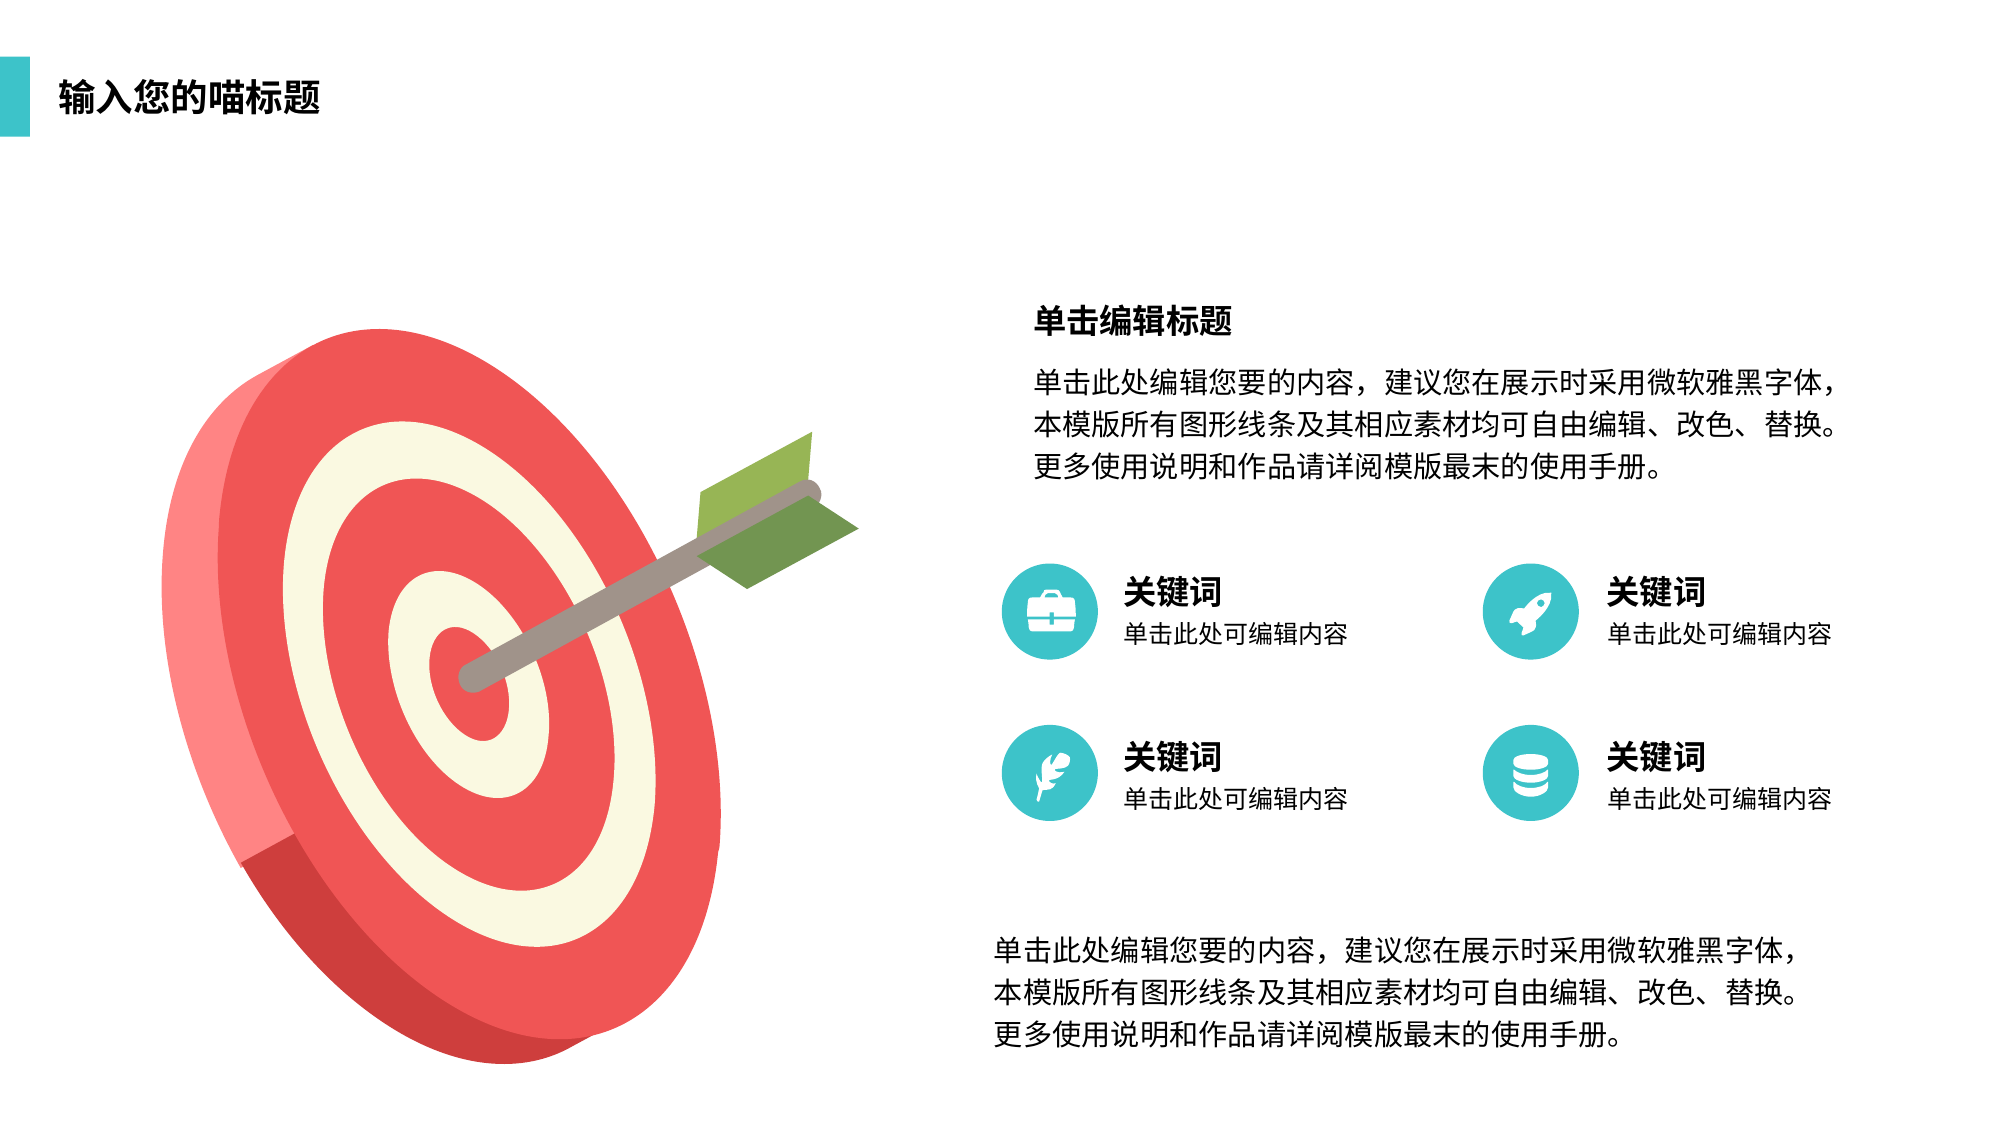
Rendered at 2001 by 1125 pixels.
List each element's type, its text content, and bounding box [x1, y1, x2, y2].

text_box 单击此处编辑您要的内容，建议您在展示时采用微软雅黑字体，本模版所有图形线条及其相应素材均可自由编辑、改色、替换。更多使用说明和作品请详阅模版最末的使用手册。 [993, 925, 1829, 1052]
text_box 单击此处可编辑内容 [1123, 783, 1408, 814]
text_box [696, 495, 859, 590]
text_box 输入您的喵标题 [43, 66, 389, 127]
text_box [1000, 562, 1099, 661]
text_box [1036, 752, 1071, 802]
text_box [388, 571, 550, 798]
text_box [1481, 723, 1580, 823]
text_box [1513, 754, 1549, 770]
text_box 单击此处可编辑内容 [1123, 618, 1408, 649]
text_box [282, 421, 656, 947]
text_box [0, 56, 31, 138]
text_box [1509, 592, 1552, 636]
text_box [1000, 723, 1099, 823]
text_box 单击此处可编辑内容 [1607, 618, 1891, 649]
text_box [696, 431, 813, 537]
text_box 关键词 [1123, 571, 1264, 612]
text_box 单击编辑标题 [1033, 299, 1485, 340]
text_box 单击此处编辑您要的内容，建议您在展示时采用微软雅黑字体，本模版所有图形线条及其相应素材均可自由编辑、改色、替换。更多使用说明和作品请详阅模版最末的使用手册。 [1033, 357, 1857, 484]
text_box 关键词 [1606, 571, 1747, 612]
text_box [1481, 562, 1580, 661]
text_box [1027, 589, 1076, 617]
text_box [458, 479, 822, 693]
text_box 关键词 [1123, 736, 1264, 777]
text_box 关键词 [1606, 736, 1747, 777]
text_box [1513, 769, 1549, 783]
text_box [217, 328, 721, 1040]
text_box [240, 833, 590, 1065]
text_box [161, 349, 304, 868]
text_box [1513, 781, 1549, 797]
text_box 单击此处可编辑内容 [1607, 783, 1891, 814]
text_box [1027, 619, 1075, 632]
